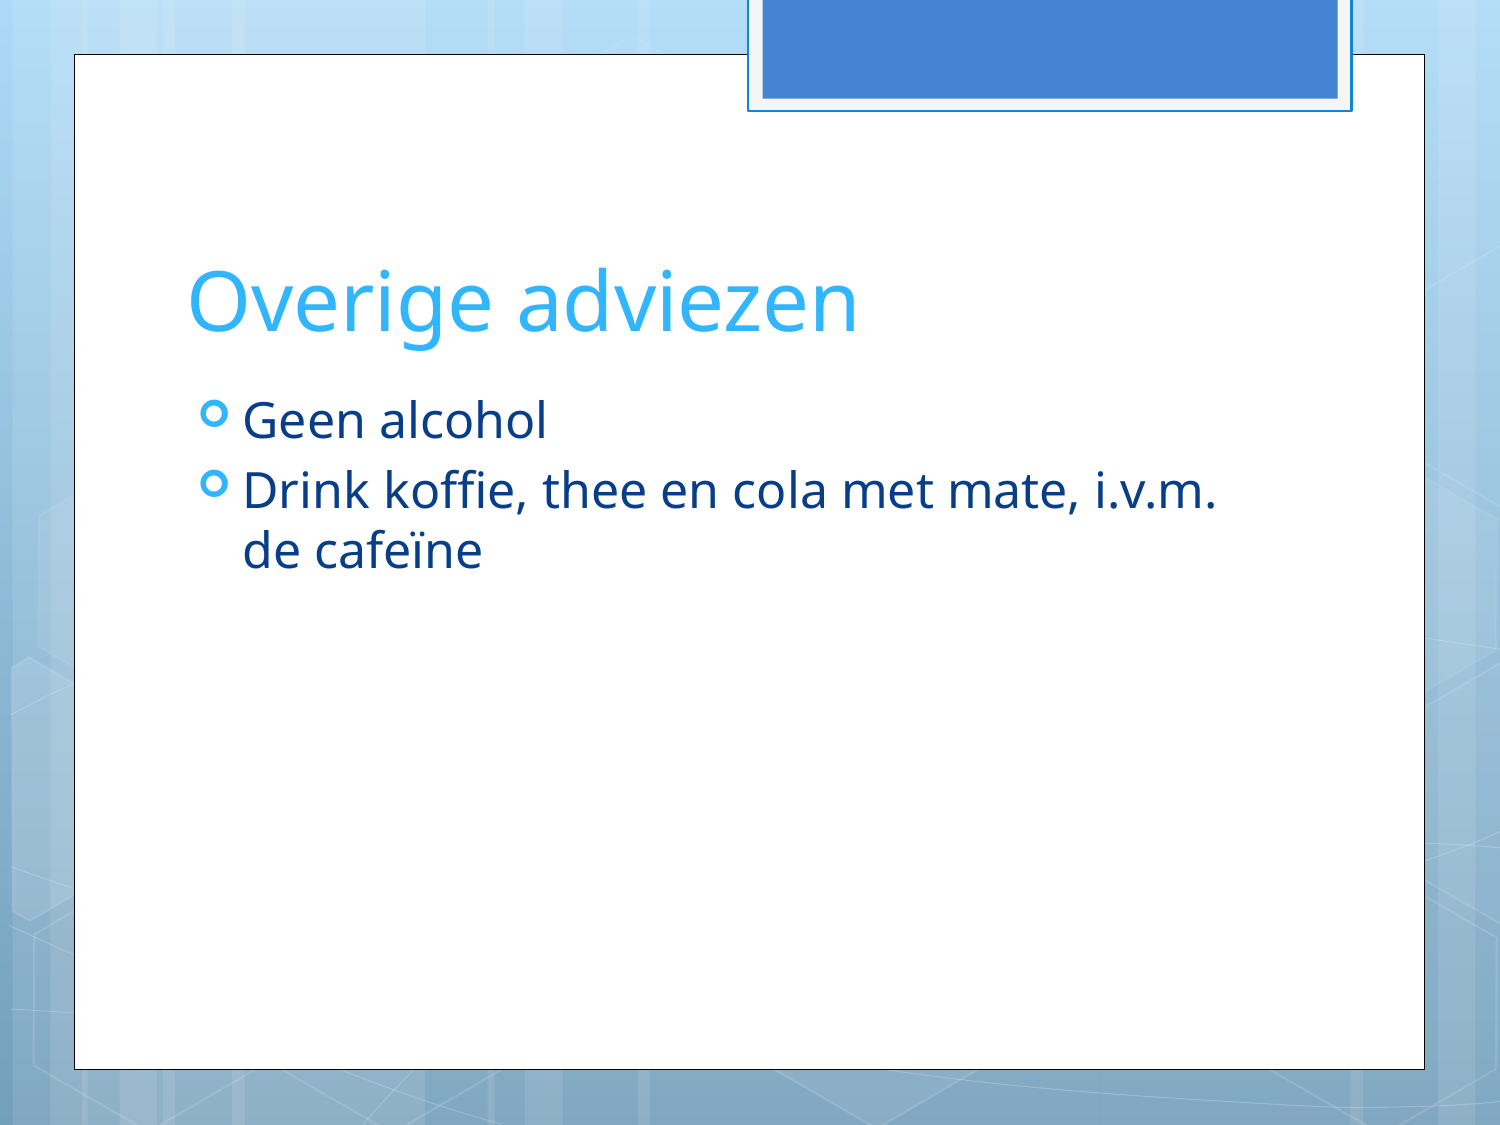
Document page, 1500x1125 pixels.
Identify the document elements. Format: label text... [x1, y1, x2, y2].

list Geen alcohol Drink koffie, thee en cola met mate, i.v.m. de cafeïne [171, 381, 1283, 957]
title Overige adviezen [171, 168, 1324, 357]
